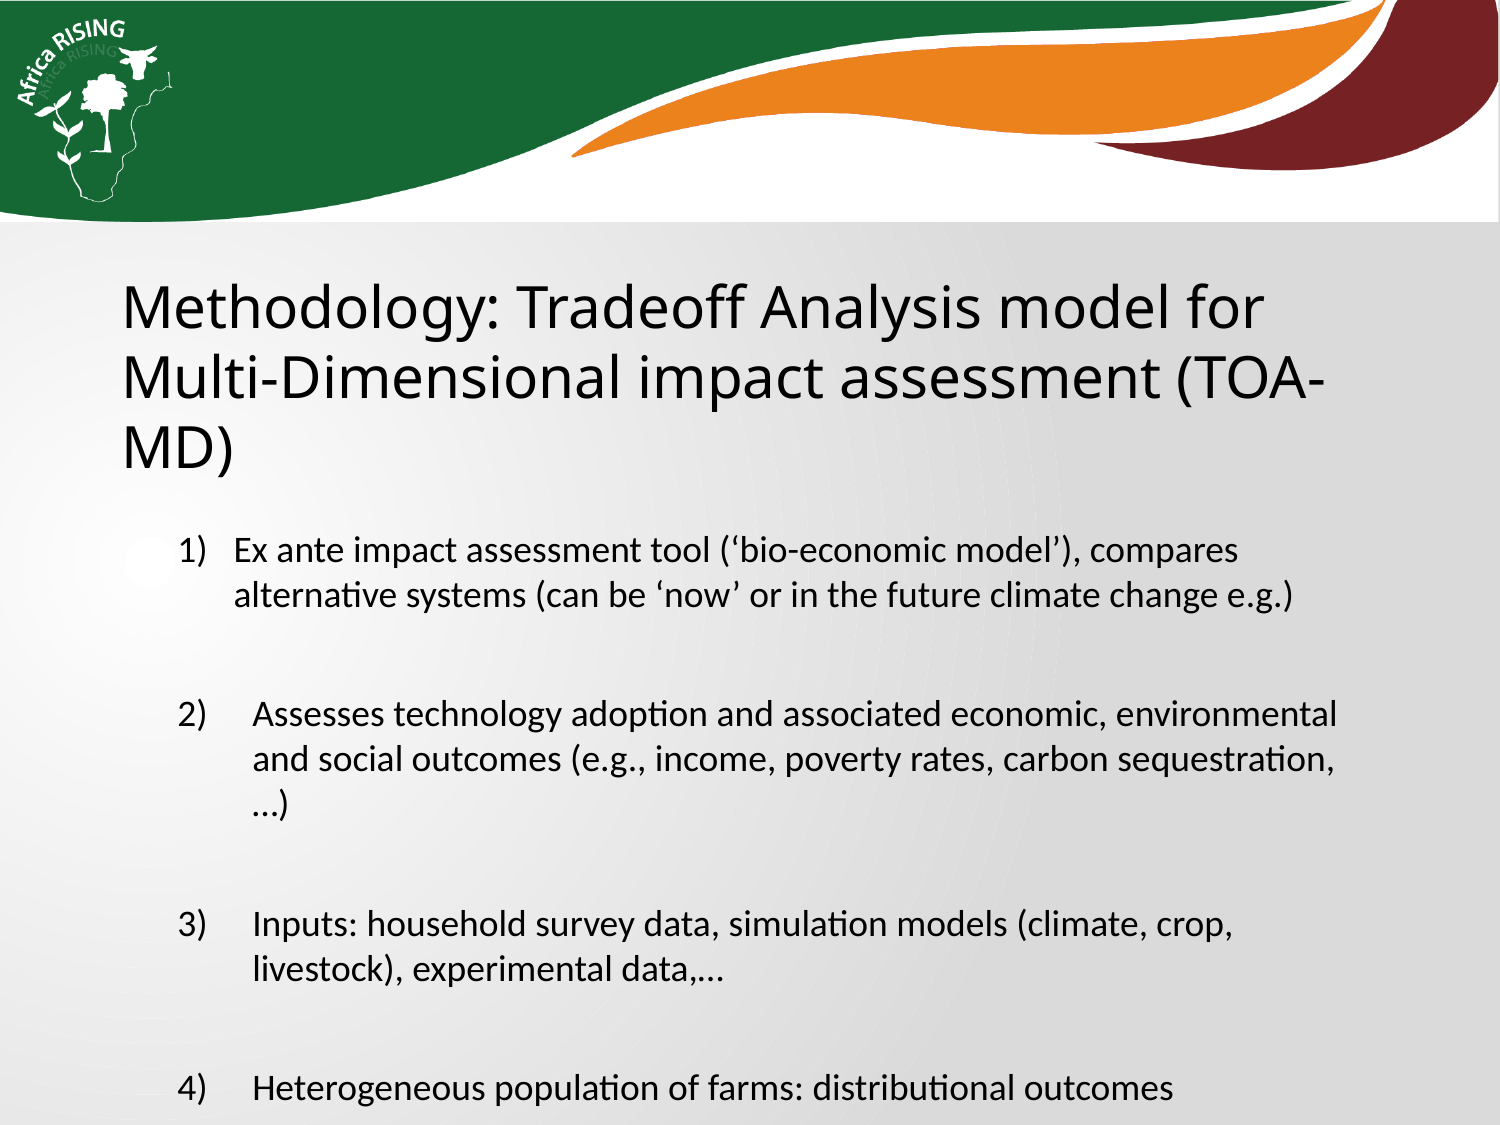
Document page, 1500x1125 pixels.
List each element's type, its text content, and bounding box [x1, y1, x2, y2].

picture [0, 0, 1499, 222]
list Methodology: Tradeoff Analysis model for Multi-Dimensional impact assessment (TOA-MD) Ex ante impact assessment tool (‘bio-economic model’), compares alternative systems (can be ‘now’ or in the future climate change e.g.) Assesses technology adoption and associated economic, environmental and social outcomes (e.g., income, poverty rates, carbon sequestration,…) Inputs: household survey data, simulation models (climate, crop, livestock), experimental data,… Heterogeneous population of farms: distributional outcomes Population can be stratified to look at differential impacts (e.g., livestock ownership, farm or HH size, off farm income, gender,….) [87, 262, 1363, 400]
